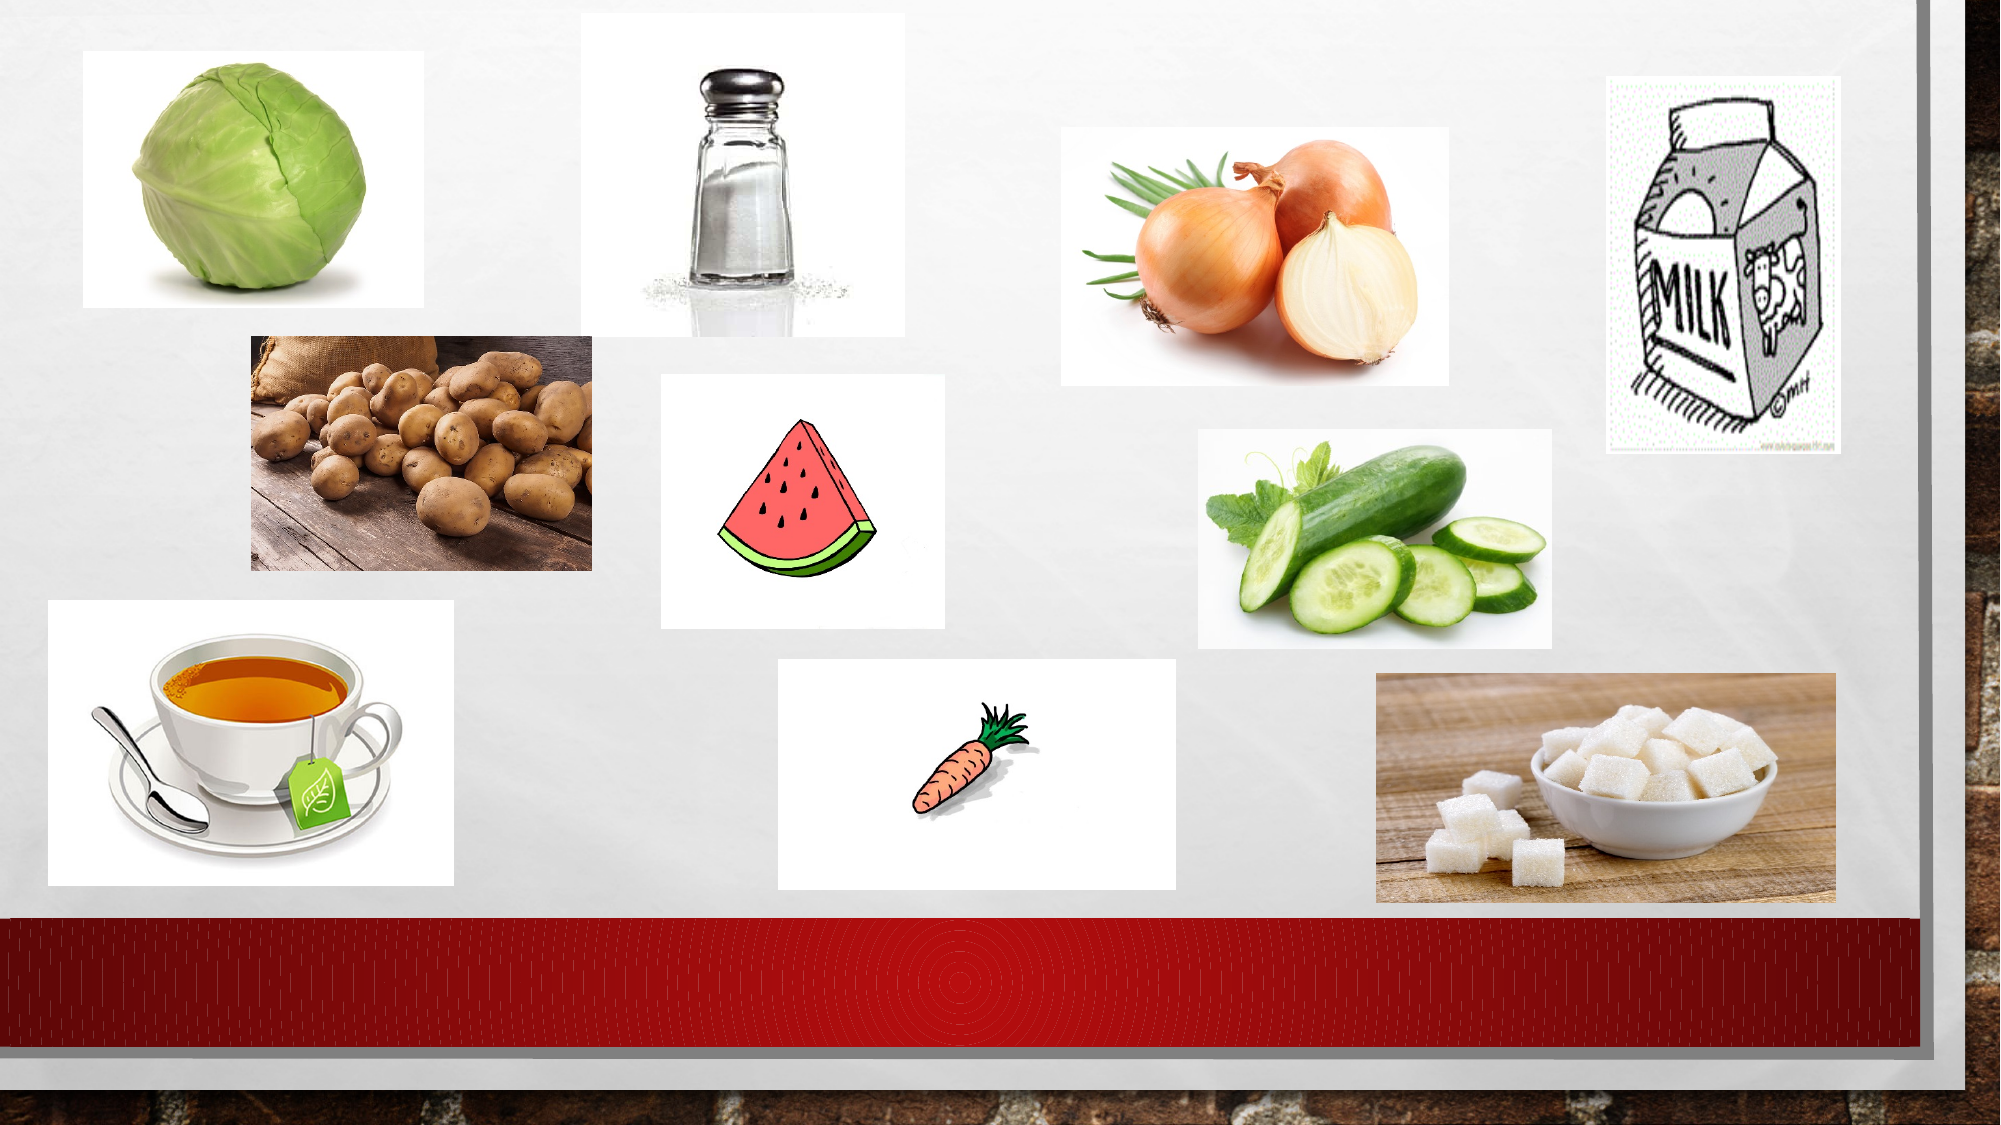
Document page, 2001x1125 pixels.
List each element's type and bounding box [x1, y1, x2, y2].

picture [1376, 673, 1836, 903]
picture [83, 51, 424, 308]
list [48, 599, 454, 887]
picture [1605, 76, 1841, 454]
picture [250, 13, 905, 572]
picture [1197, 429, 1553, 649]
picture [0, 0, 2000, 1125]
picture [660, 374, 945, 630]
picture [778, 658, 1176, 890]
picture [1061, 127, 1450, 387]
